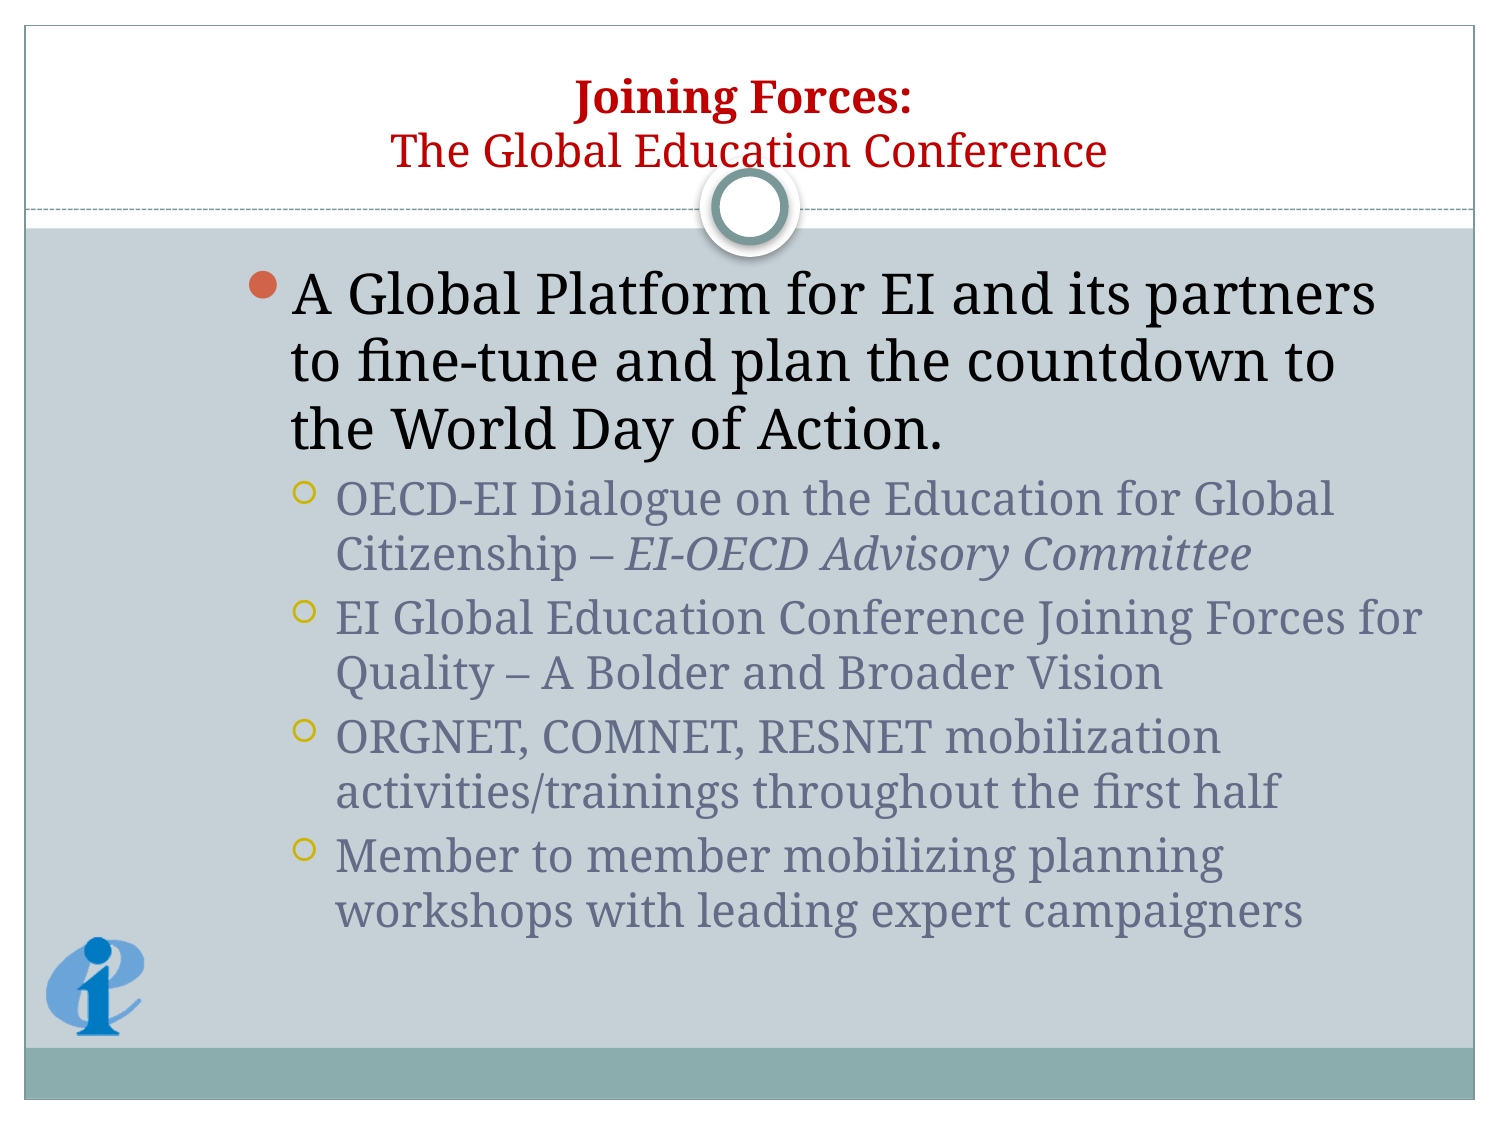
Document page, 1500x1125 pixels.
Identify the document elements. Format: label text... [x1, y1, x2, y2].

picture [41, 928, 158, 1043]
list A Global Platform for EI and its partners to fine-tune and plan the countdown to the World Day of Action. OECD-EI Dialogue on the Education for Global Citizenship – EI-OECD Advisory Committee EI Global Education Conference Joining Forces for Quality – A Bolder and Broader Vision ORGNET, COMNET, RESNET mobilization activities/trainings throughout the first half Member to member mobilizing planning workshops with leading expert campaigners [230, 250, 1445, 1047]
title Joining Forces: The Global Education Conference [49, 60, 1450, 185]
